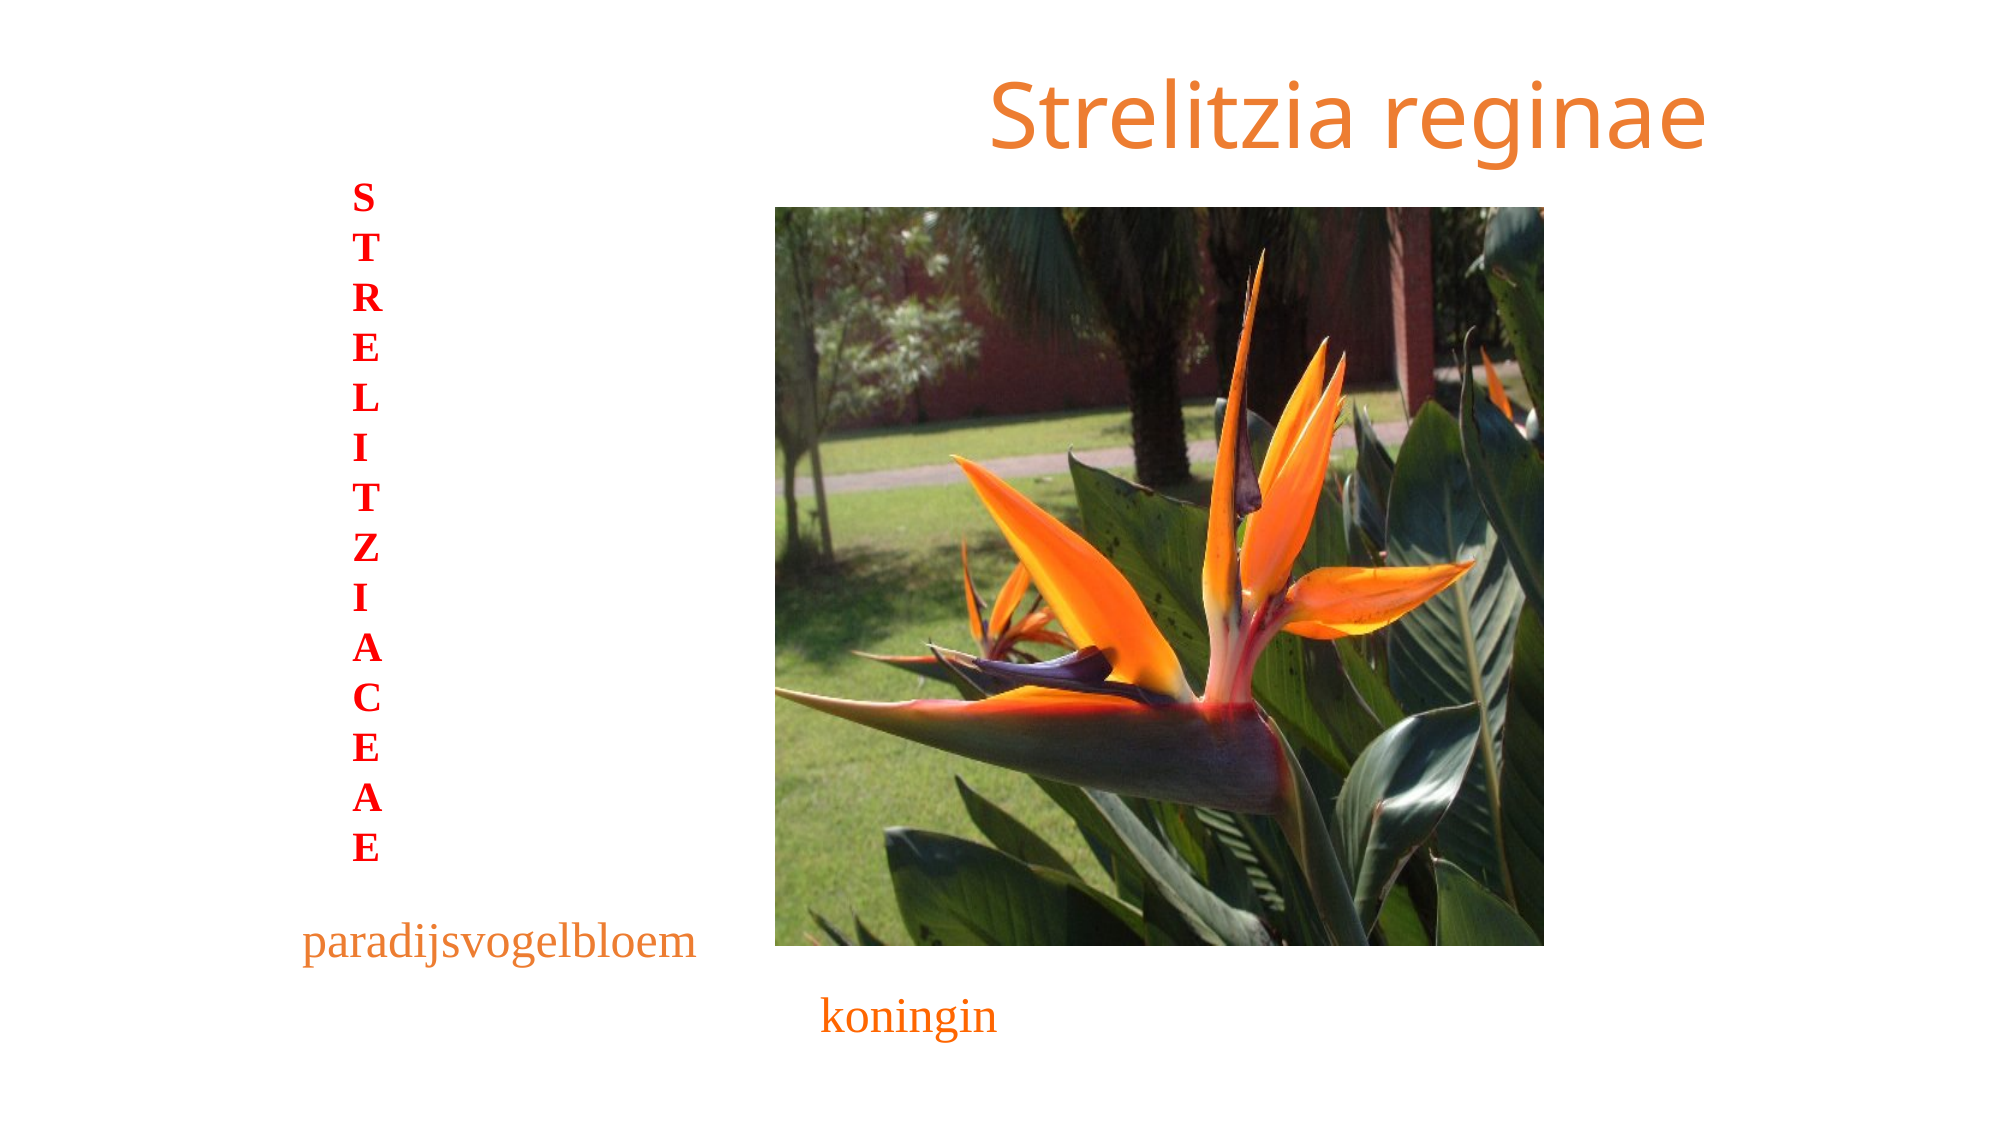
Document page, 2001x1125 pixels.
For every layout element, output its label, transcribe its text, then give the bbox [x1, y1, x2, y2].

title Strelitzia reginae [450, 24, 1725, 213]
text_box STRELITZIACEAE [337, 162, 400, 878]
text_box paradijsvogelbloem [287, 899, 1350, 975]
picture [775, 207, 1544, 946]
text_box koningin [300, 974, 1013, 1050]
